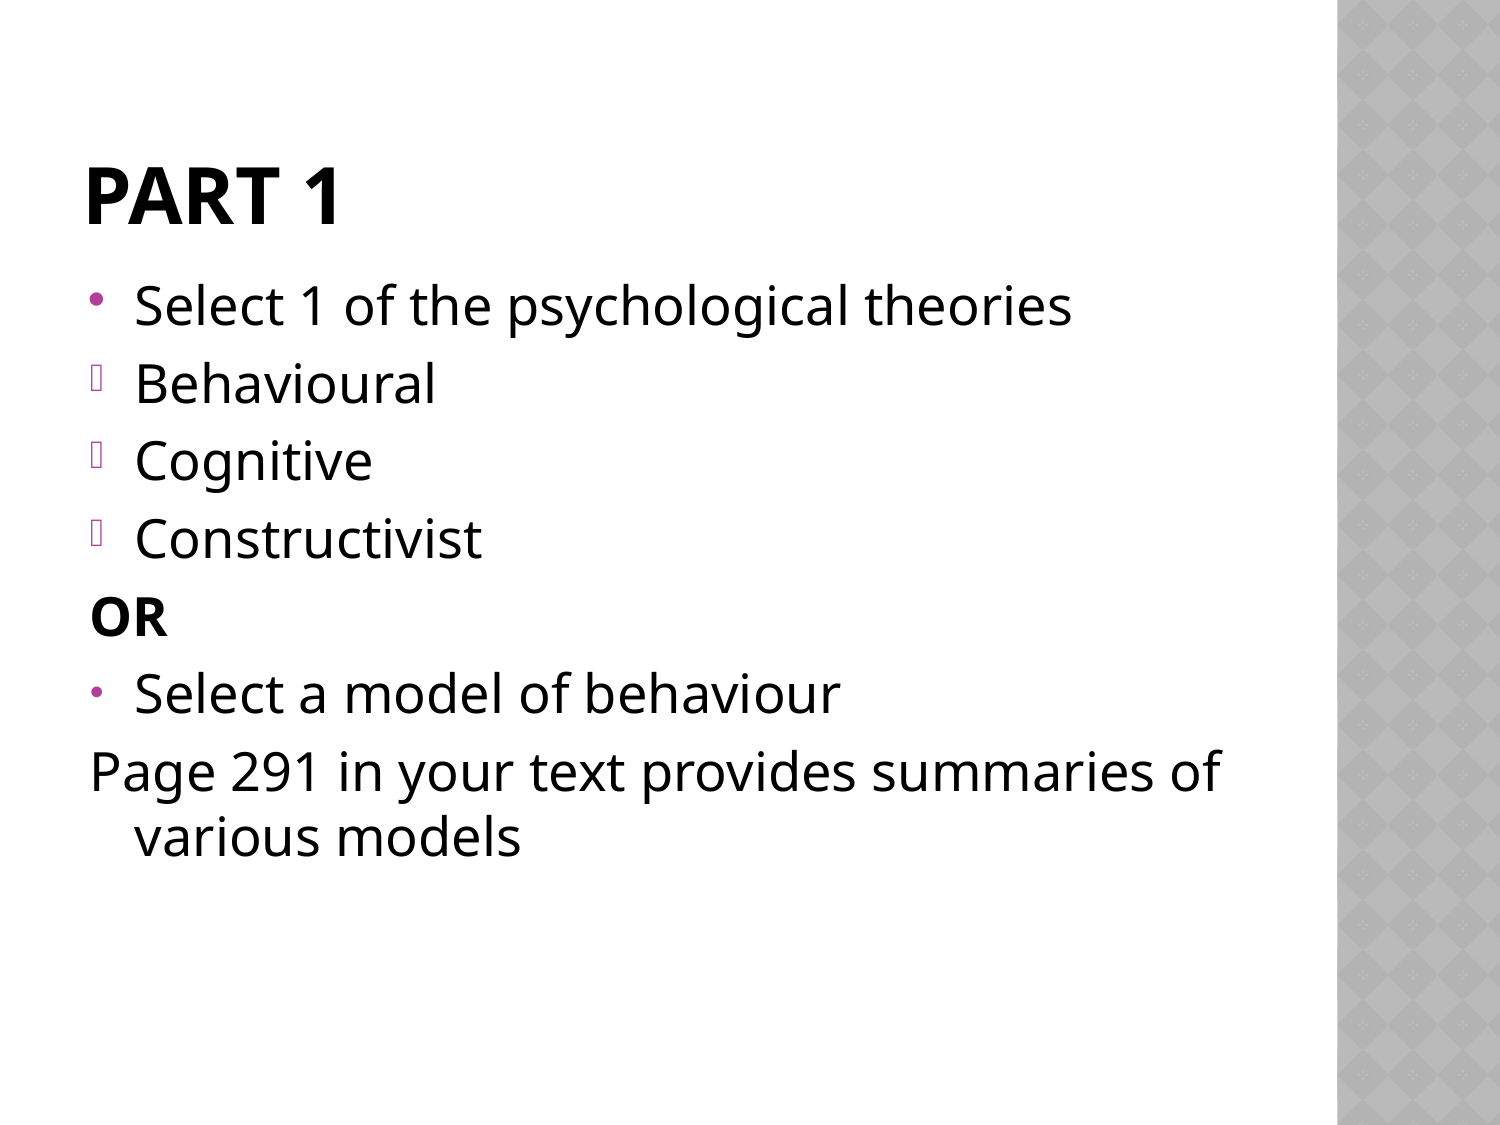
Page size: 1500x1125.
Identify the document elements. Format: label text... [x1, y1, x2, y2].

title Part 1 [75, 52, 1263, 240]
list Select 1 of the psychological theories Behavioural Cognitive Constructivist OR Select a model of behaviour Page 291 in your text provides summaries of various models [75, 264, 1263, 1059]
